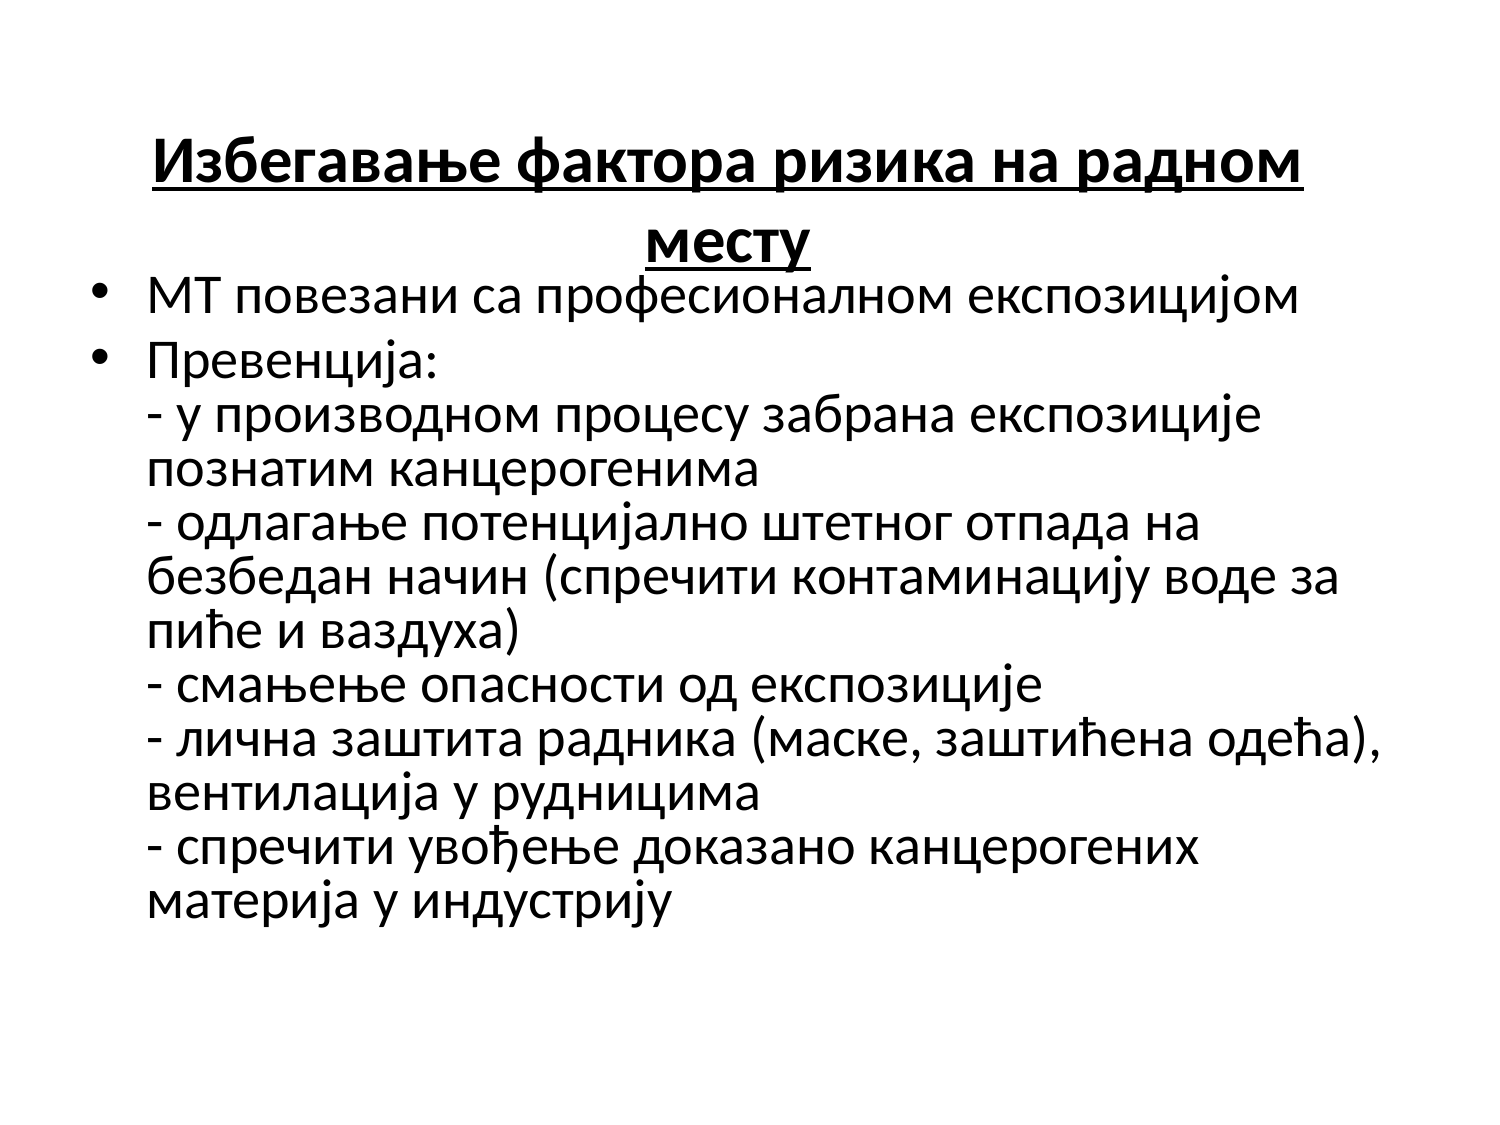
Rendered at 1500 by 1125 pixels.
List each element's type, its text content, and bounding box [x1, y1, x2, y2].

list МТ повезани са професионалном експозицијом Превенција: - у производном процесу забрана експозиције познатим канцерогенима - одлагање потенцијално штетног отпада на безбедан начин (спречити контаминацију воде за пиће и ваздуха) - смањење опасности од експозиције - лична заштита радника (маске, заштићена одећа), вентилација у рудницима - спречити увођење доказано канцерогених материја у индустрију [75, 262, 1425, 1005]
title Избегавање фактора ризика на радном месту [53, 101, 1404, 290]
